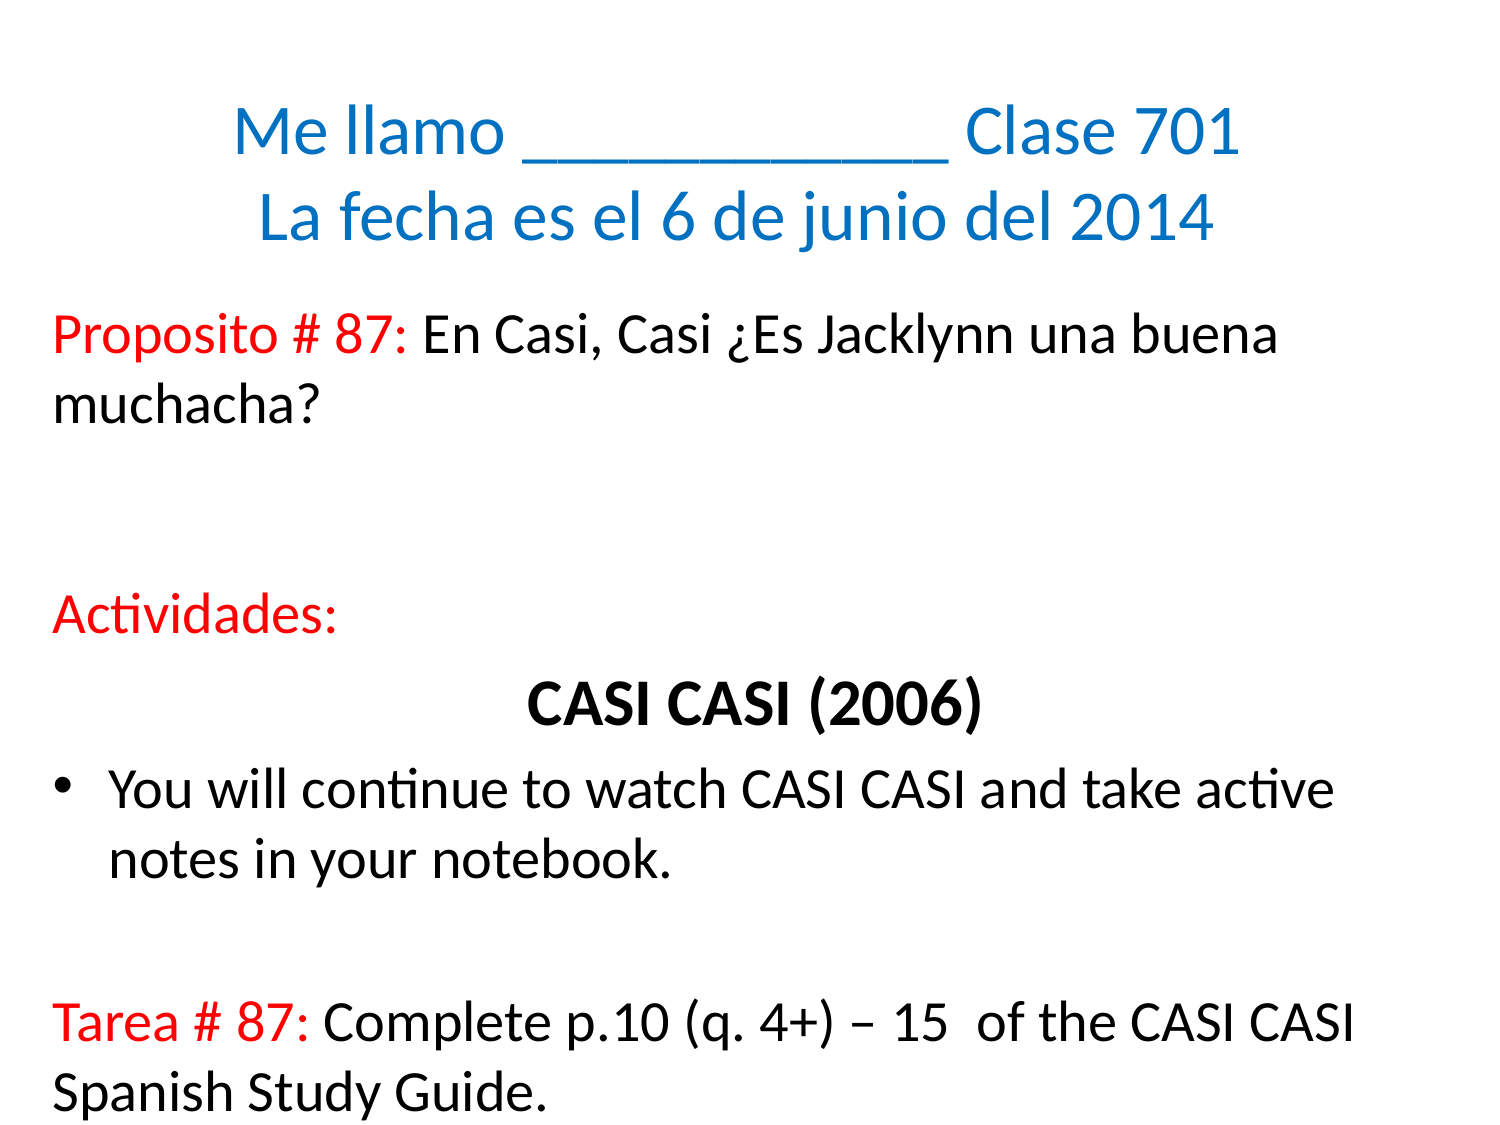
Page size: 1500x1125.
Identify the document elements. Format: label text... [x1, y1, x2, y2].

title Me llamo ____________ Clase 701 La fecha es el 6 de junio del 2014 [62, 75, 1413, 263]
list Proposito # 87: En Casi, Casi ¿Es Jacklynn una buena muchacha? Actividades: CASI CASI (2006) You will continue to watch CASI CASI and take active notes in your notebook. Tarea # 87: Complete p.10 (q. 4+) – 15 of the CASI CASI Spanish Study Guide. [37, 287, 1475, 1050]
